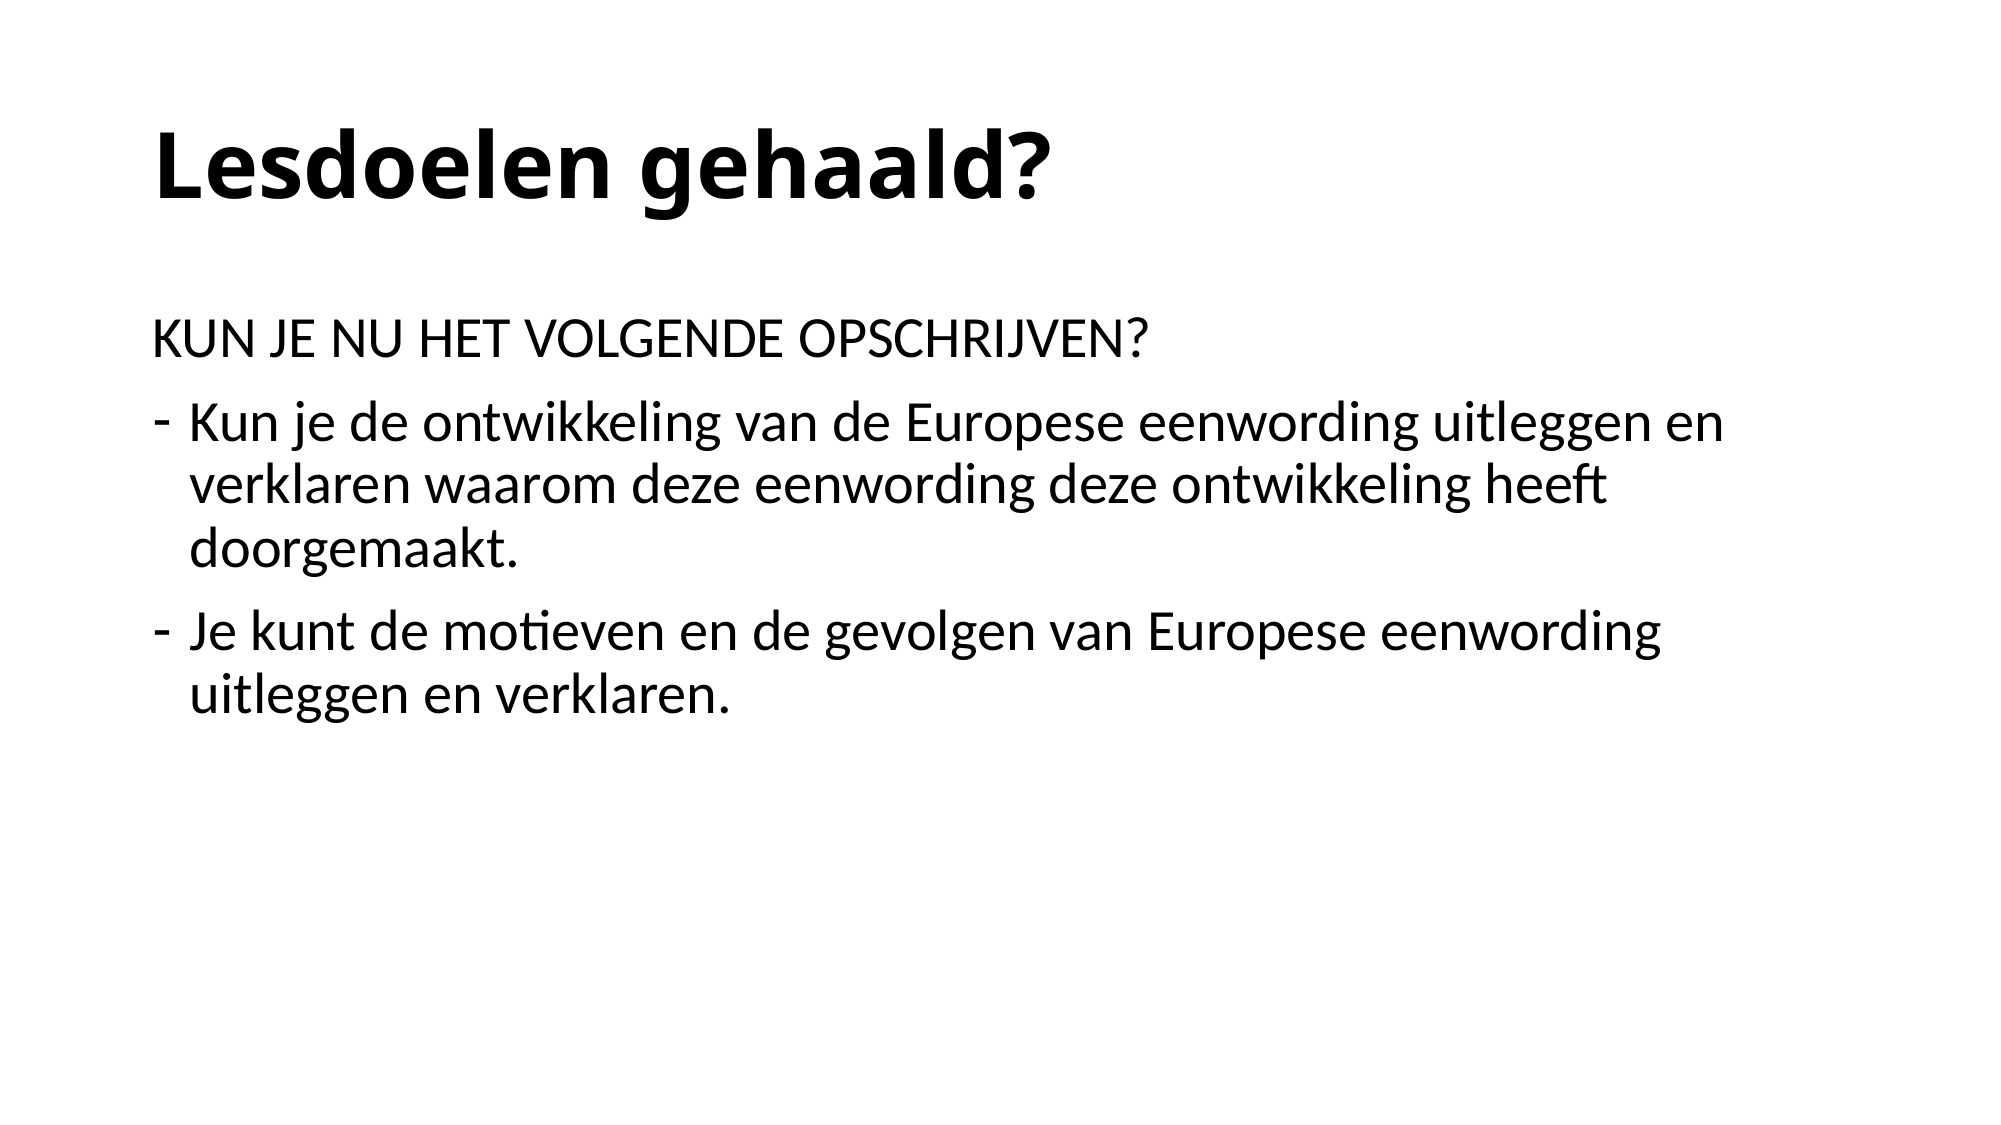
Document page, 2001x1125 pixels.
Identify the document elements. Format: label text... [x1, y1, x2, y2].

title Lesdoelen gehaald? [137, 59, 1863, 278]
list KUN JE NU HET VOLGENDE OPSCHRIJVEN? Kun je de ontwikkeling van de Europese eenwording uitleggen en verklaren waarom deze eenwording deze ontwikkeling heeft doorgemaakt. Je kunt de motieven en de gevolgen van Europese eenwording uitleggen en verklaren. [137, 299, 1863, 1014]
